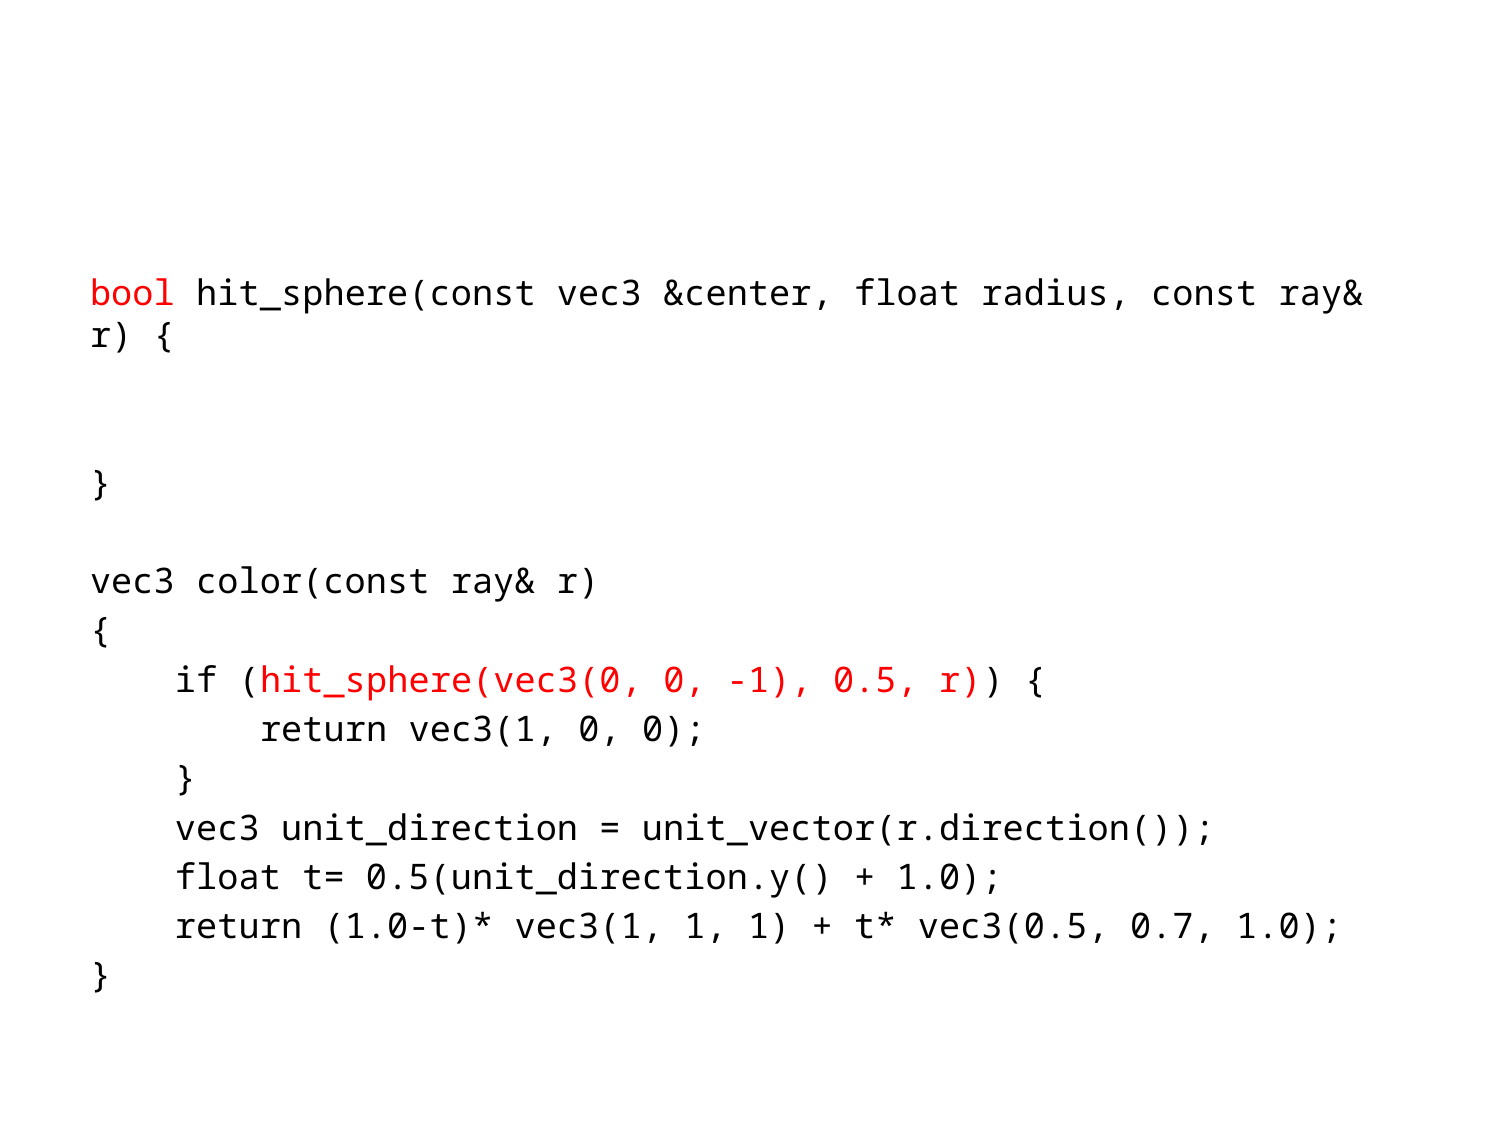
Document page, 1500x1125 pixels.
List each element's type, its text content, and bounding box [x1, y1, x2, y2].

list bool hit_sphere(const vec3 &center, float radius, const ray& r) { } vec3 color(const ray& r) { if (hit_sphere(vec3(0, 0, -1), 0.5, r)) { return vec3(1, 0, 0); } vec3 unit_direction = unit_vector(r.direction()); float t= 0.5(unit_direction.y() + 1.0); return (1.0-t)* vec3(1, 1, 1) + t* vec3(0.5, 0.7, 1.0); } [75, 262, 1425, 1005]
